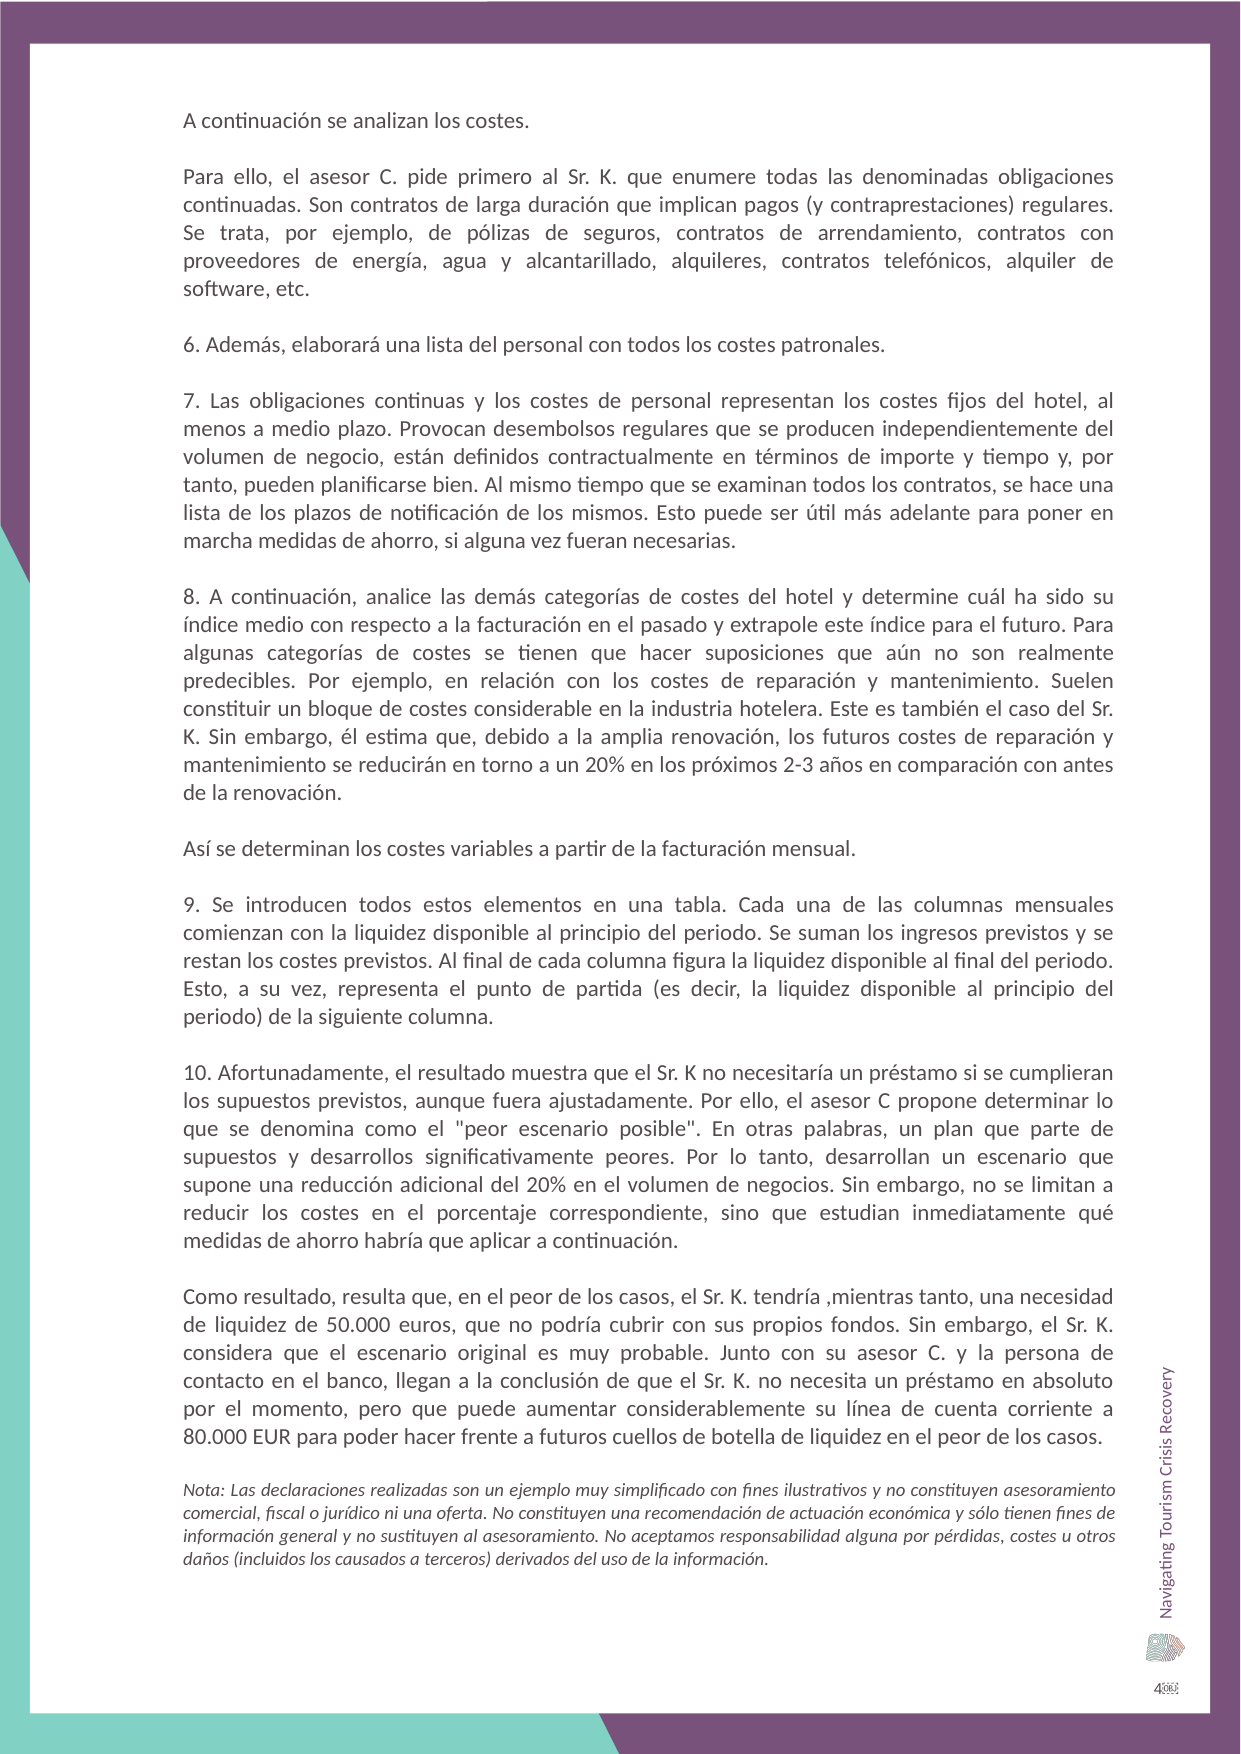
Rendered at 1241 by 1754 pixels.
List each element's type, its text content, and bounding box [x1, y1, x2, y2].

list A continuación se analizan los costes. Para ello, el asesor C. pide primero al Sr. K. que enumere todas las denominadas obligaciones continuadas. Son contratos de larga duración que implican pagos (y contraprestaciones) regulares. Se trata, por ejemplo, de pólizas de seguros, contratos de arrendamiento, contratos con proveedores de energía, agua y alcantarillado, alquileres, contratos telefónicos, alquiler de software, etc. 6. Además, elaborará una lista del personal con todos los costes patronales. 7. Las obligaciones continuas y los costes de personal representan los costes fijos del hotel, al menos a medio plazo. Provocan desembolsos regulares que se producen independientemente del volumen de negocio, están definidos contractualmente en términos de importe y tiempo y, por tanto, pueden planificarse bien. Al mismo tiempo que se examinan todos los contratos, se hace una lista de los plazos de notificación de los mismos. Esto puede ser útil más adelante para poner en marcha medidas de ahorro, si alguna vez fueran necesarias. 8. A continuación, analice las demás categorías de costes del hotel y determine cuál ha sido su índice medio con respecto a la facturación en el pasado y extrapole este índice para el futuro. Para algunas categorías de costes se tienen que hacer suposiciones que aún no son realmente predecibles. Por ejemplo, en relación con los costes de reparación y mantenimiento. Suelen constituir un bloque de costes considerable en la industria hotelera. Este es también el caso del Sr. K. Sin embargo, él estima que, debido a la amplia renovación, los futuros costes de reparación y mantenimiento se reducirán en torno a un 20% en los próximos 2-3 años en comparación con antes de la renovación. Así se determinan los costes variables a partir de la facturación mensual. 9. Se introducen todos estos elementos en una tabla. Cada una de las columnas mensuales comienzan con la liquidez disponible al principio del periodo. Se suman los ingresos previstos y se restan los costes previstos. Al final de cada columna figura la liquidez disponible al final del periodo. Esto, a su vez, representa el punto de partida (es decir, la liquidez disponible al principio del periodo) de la siguiente columna. 10. Afortunadamente, el resultado muestra que el Sr. K no necesitaría un préstamo si se cumplieran los supuestos previstos, aunque fuera ajustadamente. Por ello, el asesor C propone determinar lo que se denomina como el "peor escenario posible". En otras palabras, un plan que parte de supuestos y desarrollos significativamente peores. Por lo tanto, desarrollan un escenario que supone una reducción adicional del 20% en el volumen de negocios. Sin embargo, no se limitan a reducir los costes en el porcentaje correspondiente, sino que estudian inmediatamente qué medidas de ahorro habría que aplicar a continuación. Como resultado, resulta que, en el peor de los casos, el Sr. K. tendría ,mientras tanto, una necesidad de liquidez de 50.000 euros, que no podría cubrir con sus propios fondos. Sin embargo, el Sr. K. considera que el escenario original es muy probable. Junto con su asesor C. y la persona de contacto en el banco, llegan a la conclusión de que el Sr. K. no necesita un préstamo en absoluto por el momento, pero que puede aumentar considerablemente su línea de cuenta corriente a 80.000 EUR para poder hacer frente a futuros cuellos de botella de liquidez en el peor de los casos. Nota: Las declaraciones realizadas son un ejemplo muy simplificado con fines ilustrativos y no constituyen asesoramiento comercial, fiscal o jurídico ni una oferta. No constituyen una recomendación de actuación económica y sólo tienen fines de información general y no sustituyen al asesoramiento. No aceptamos responsabilidad alguna por pérdidas, costes u otros daños (incluidos los causados a terceros) derivados del uso de la información. [168, 97, 1131, 1703]
picture [1142, 1631, 1189, 1667]
